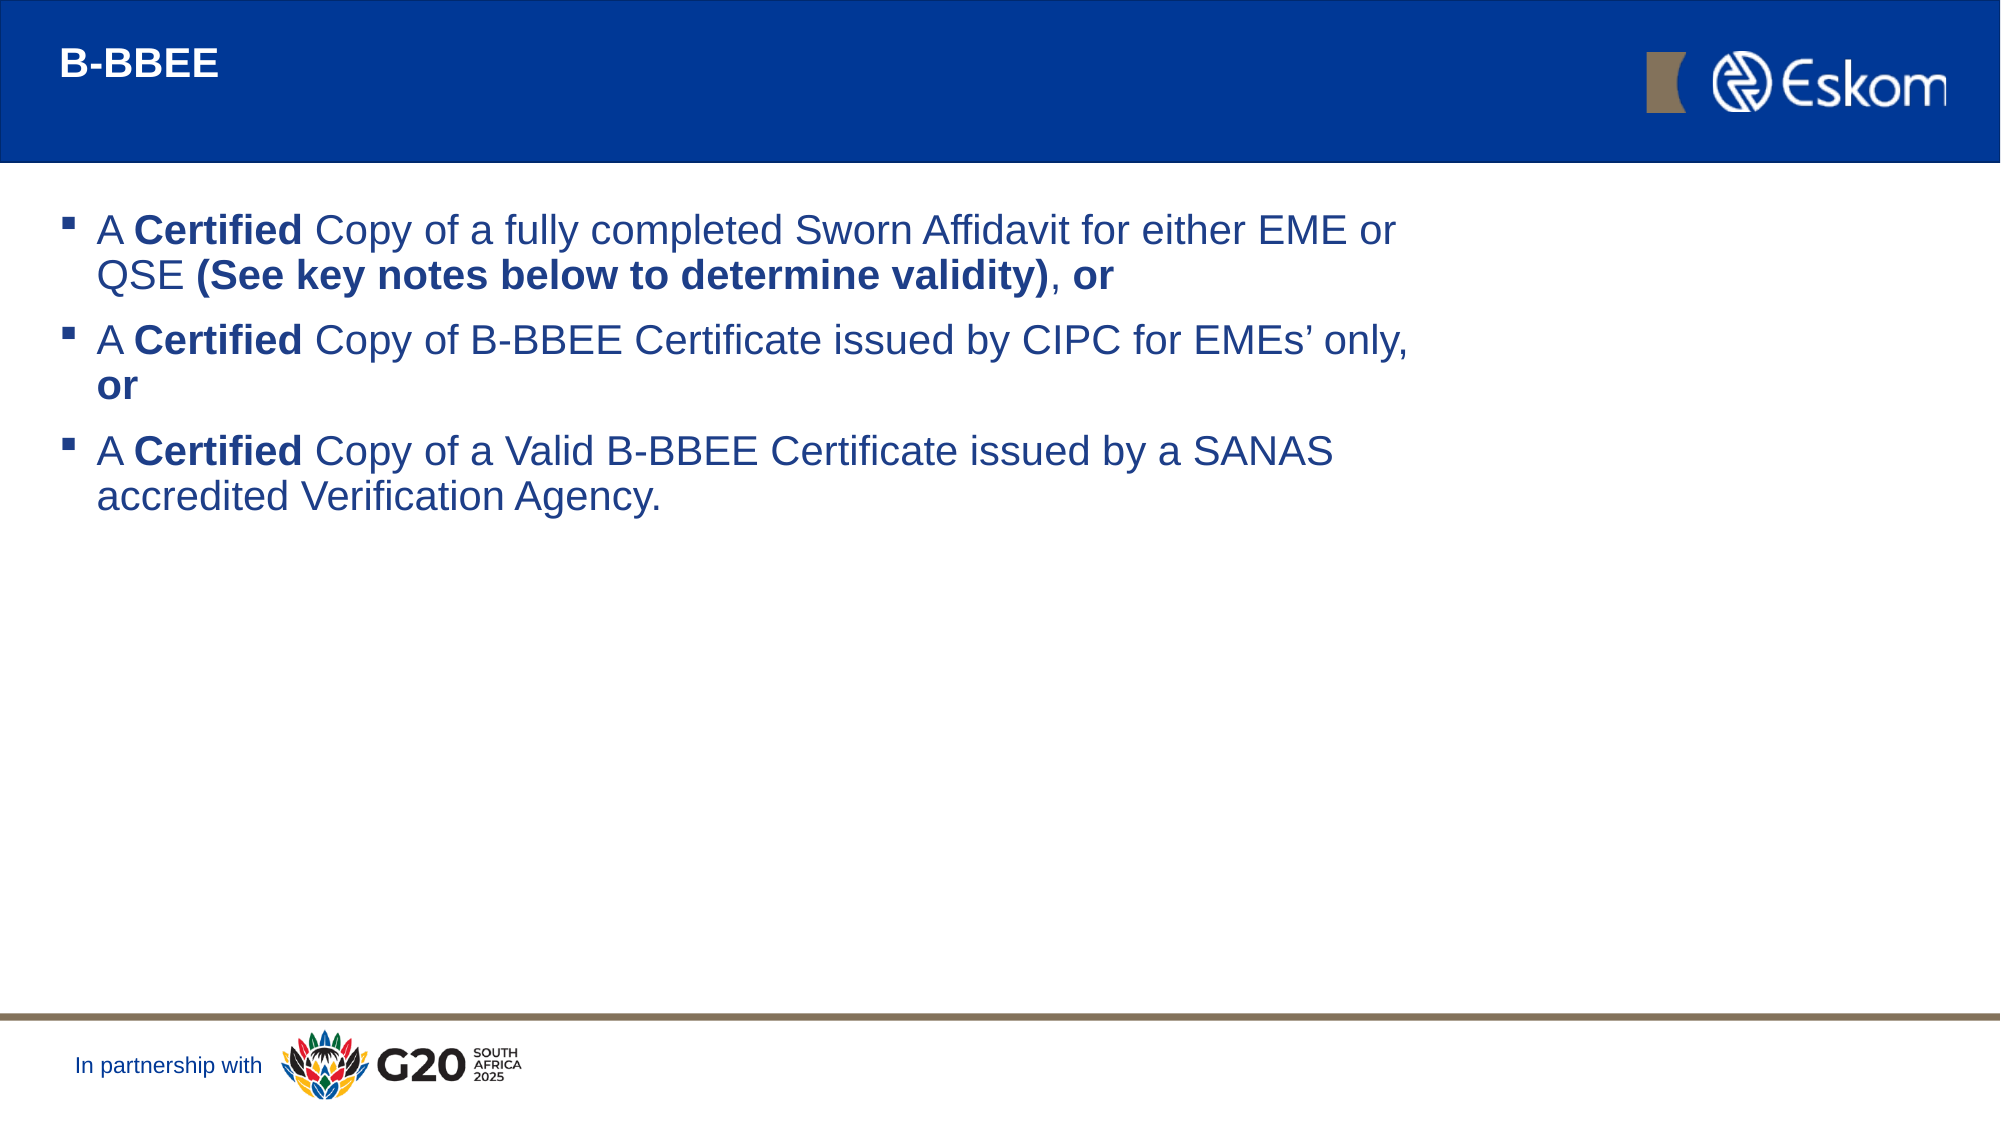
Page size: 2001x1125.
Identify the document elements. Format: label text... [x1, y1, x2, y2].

text_box A Certified Copy of a fully completed Sworn Affidavit for either EME or QSE (See key notes below to determine validity), or A Certified Copy of B-BBEE Certificate issued by CIPC for EMEs’ only, or A Certified Copy of a Valid B-BBEE Certificate issued by a SANAS accredited Verification Agency. [44, 200, 1445, 876]
text_box B-BBEE [44, 33, 1121, 143]
picture [280, 1029, 526, 1100]
